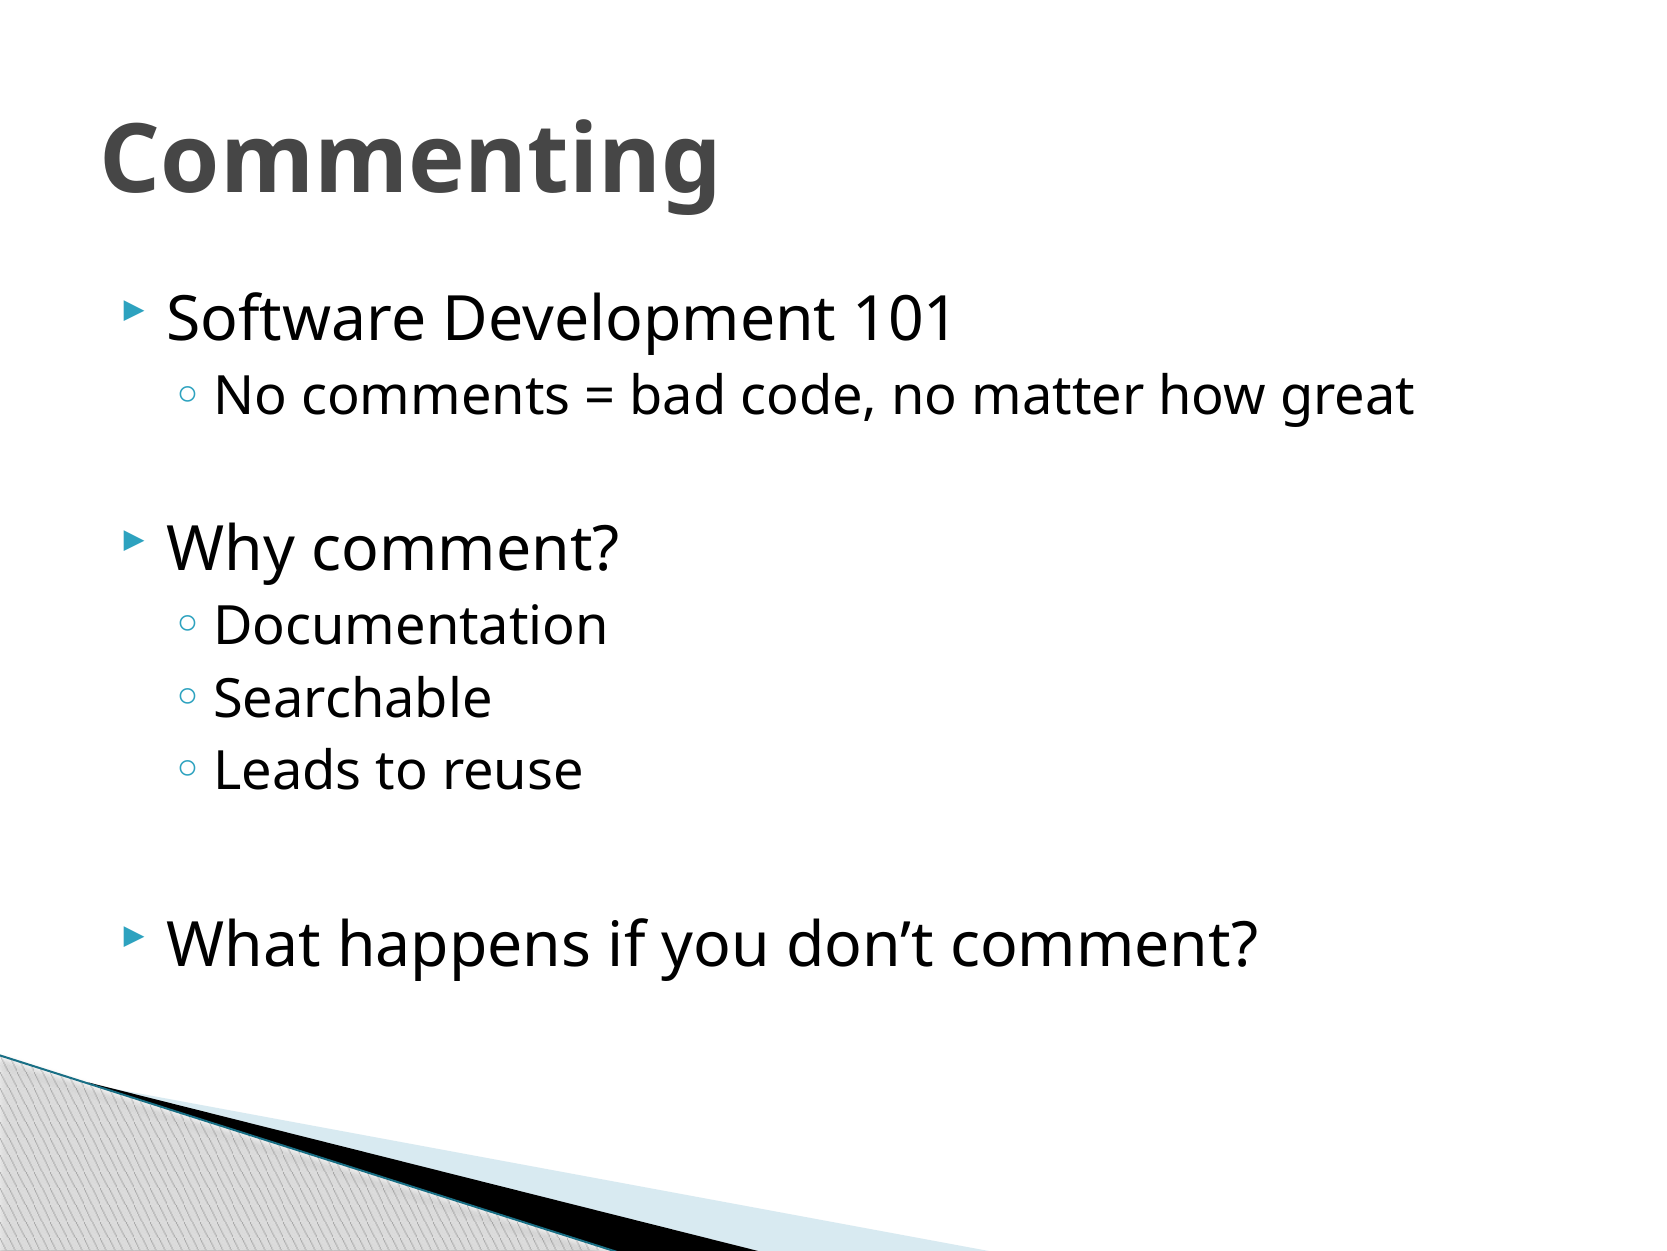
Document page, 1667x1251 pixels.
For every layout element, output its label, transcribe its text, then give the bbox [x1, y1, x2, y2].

list Software Development 101 No comments = bad code, no matter how great Why comment? Documentation Searchable Leads to reuse What happens if you don’t comment? [83, 270, 1584, 1095]
title Commenting [83, 50, 1584, 259]
